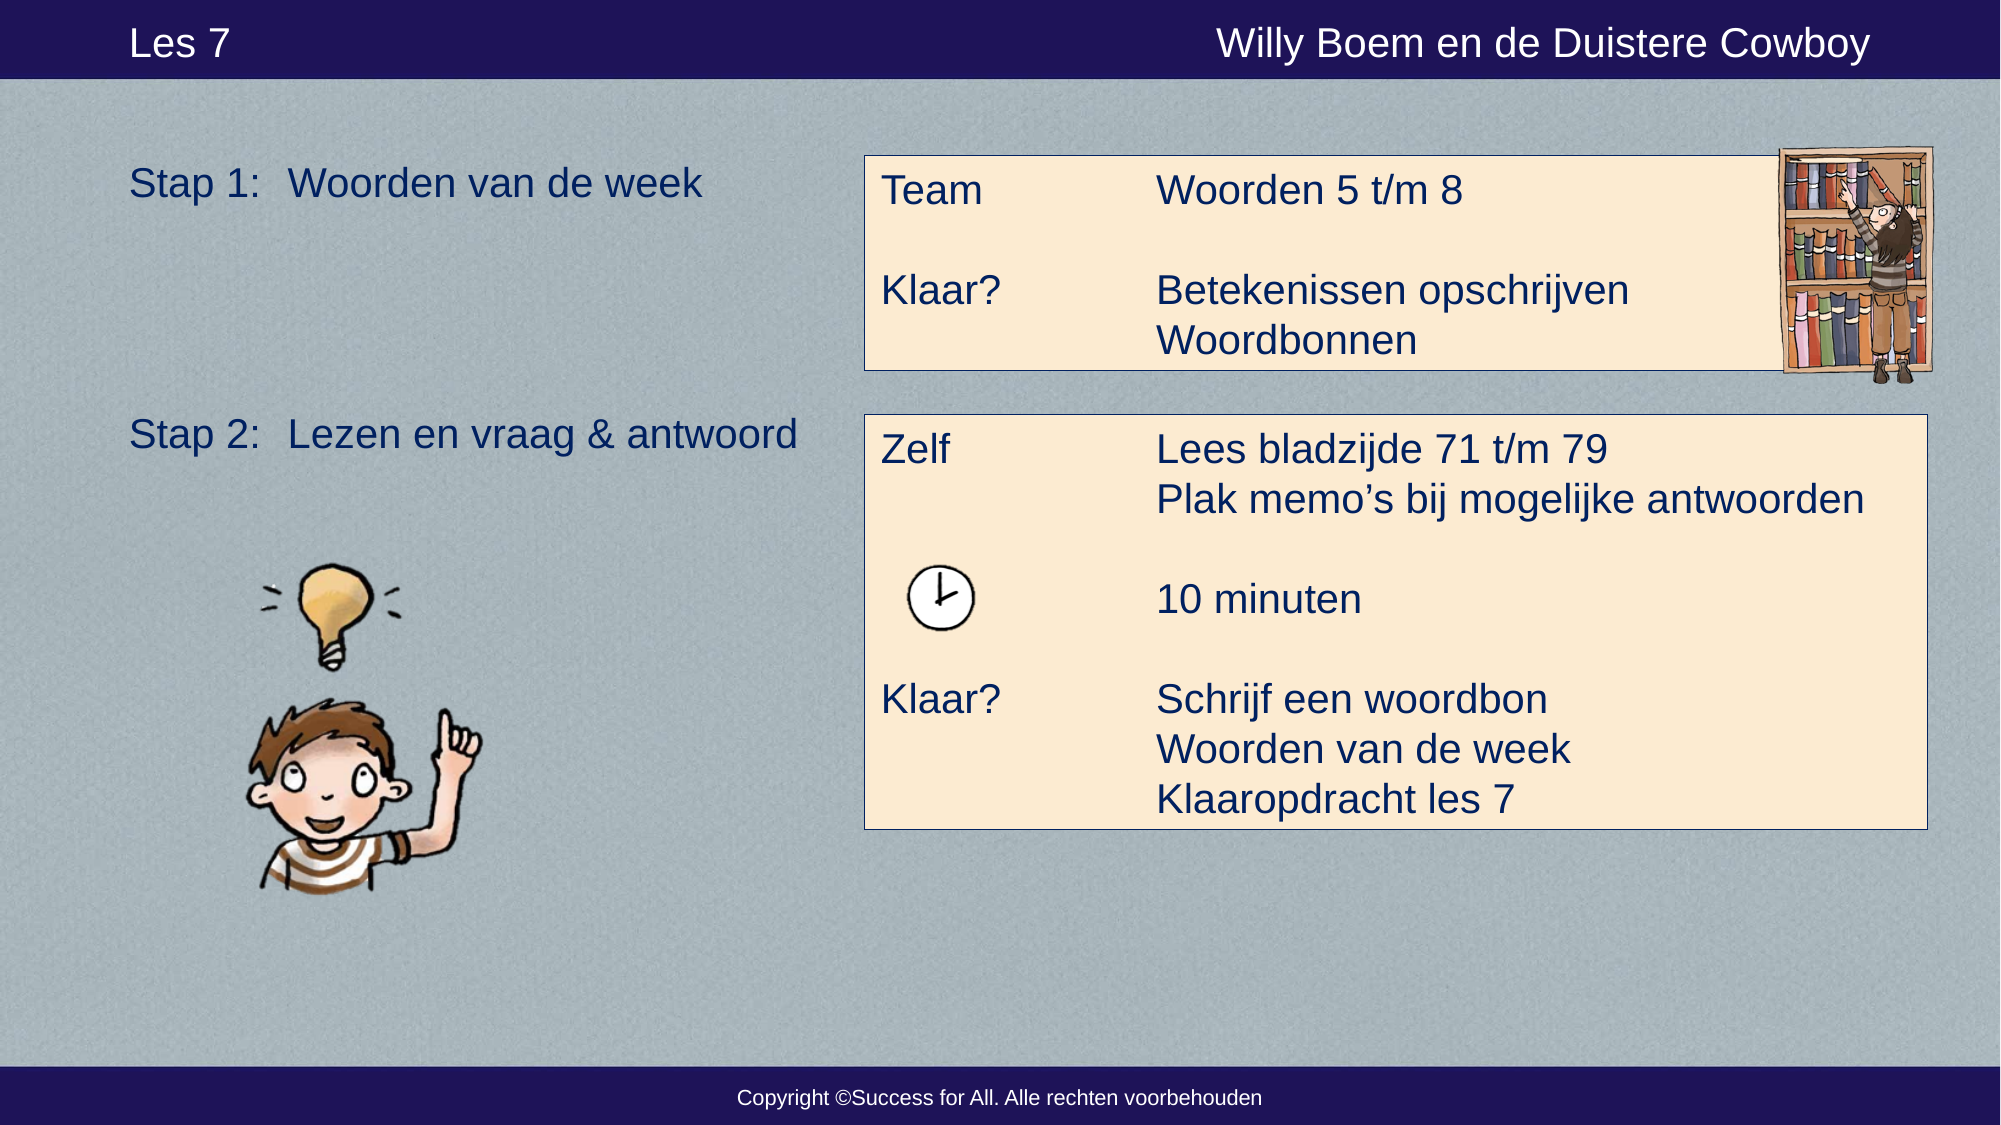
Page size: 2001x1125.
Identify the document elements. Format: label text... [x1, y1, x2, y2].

text_box Stap 1: Woorden van de week Stap 2: Lezen en vraag & antwoord [114, 148, 907, 464]
text_box Copyright ©Success for All. Alle rechten voorbehouden [0, 1076, 2000, 1125]
text_box Willy Boem en de Duistere Cowboy [999, 8, 1886, 73]
text_box Team Woorden 5 t/m 8 Klaar? Betekenissen opschrijven Woordbonnen [864, 155, 1762, 371]
text_box Zelf Lees bladzijde 71 t/m 79 Plak memo’s bij mogelijke antwoorden 10 minuten Klaar? Schrijf een woordbon Woorden van de week Klaaropdracht les 7 [864, 414, 1928, 830]
picture [0, 0, 2001, 1125]
text_box Les 7 [114, 8, 354, 73]
